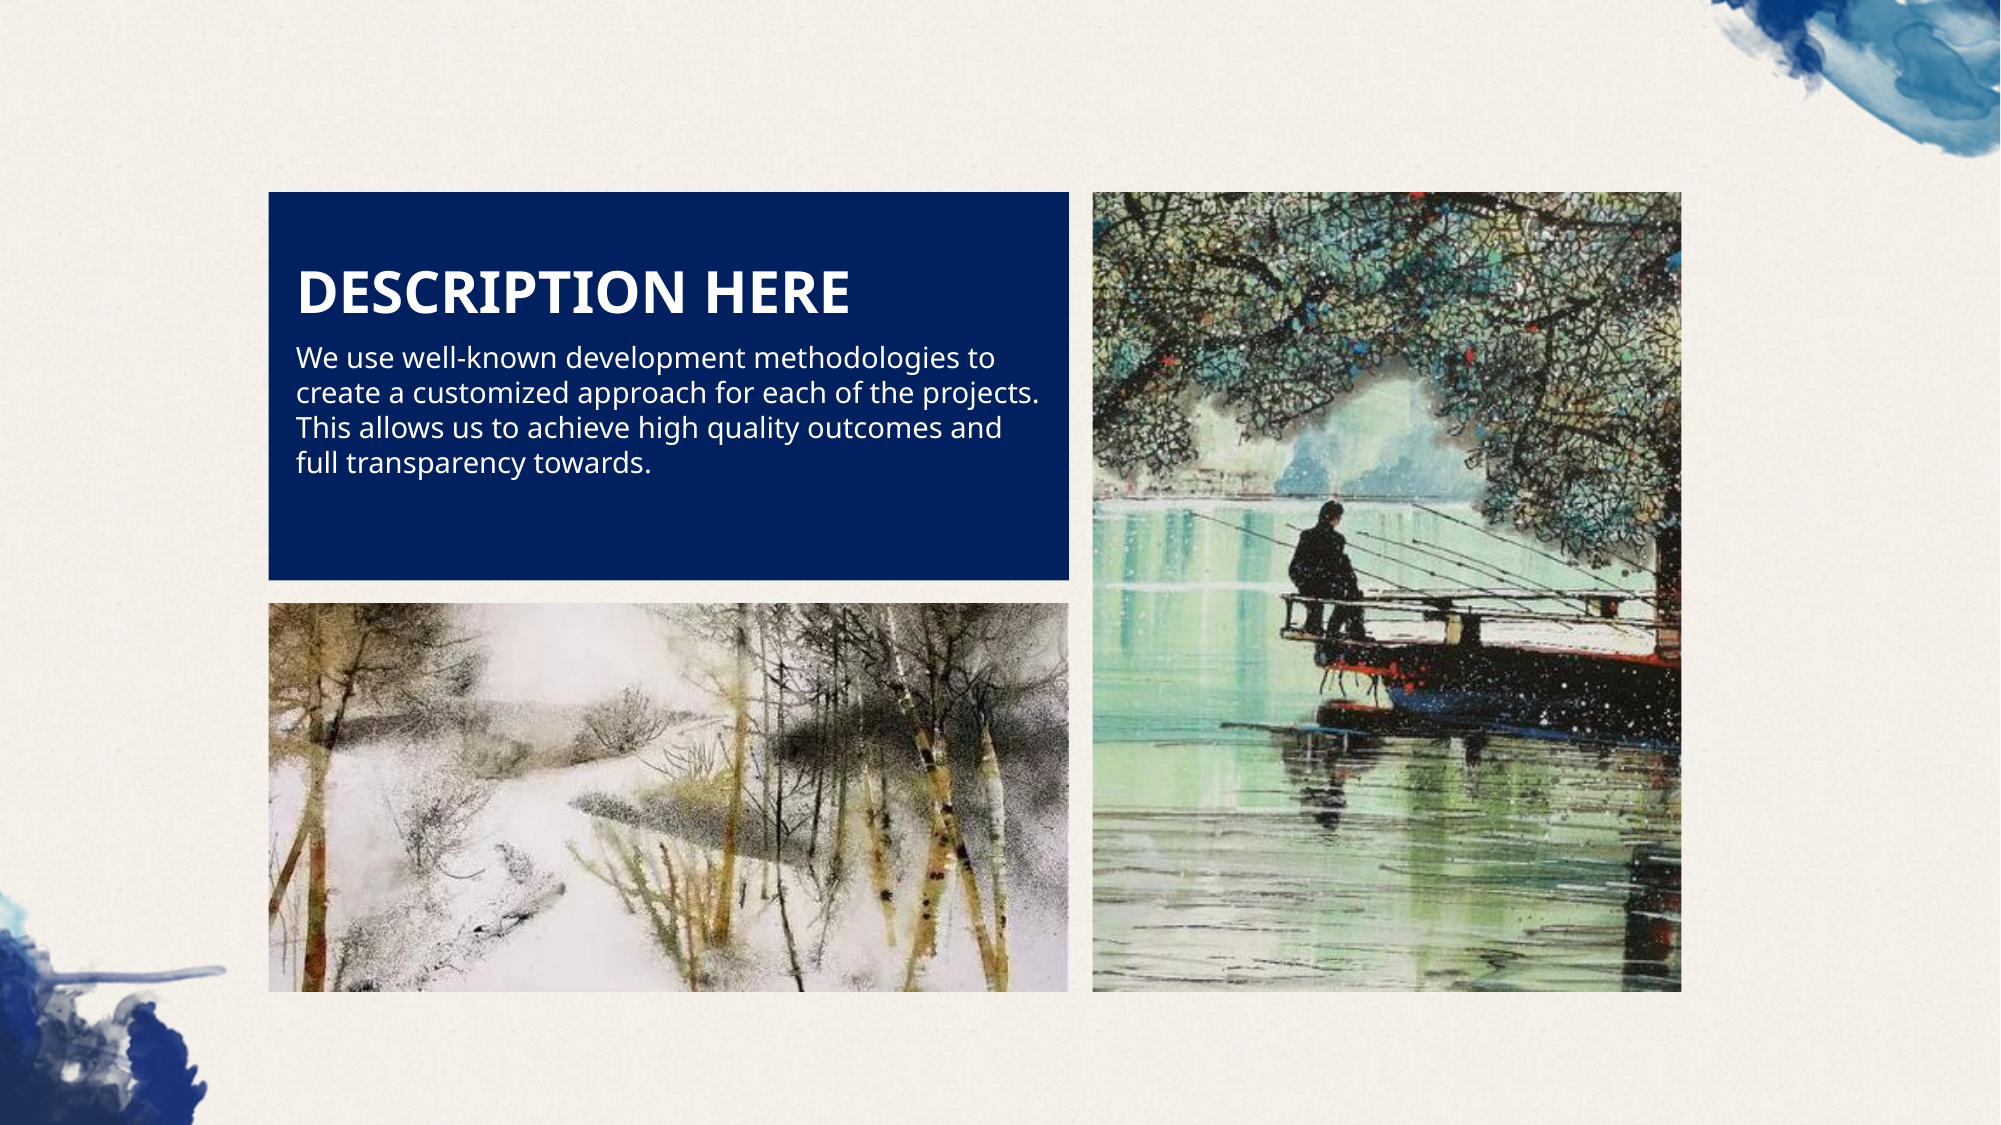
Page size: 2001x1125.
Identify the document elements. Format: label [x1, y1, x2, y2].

text_box [268, 192, 1069, 581]
picture [0, 0, 2001, 1125]
